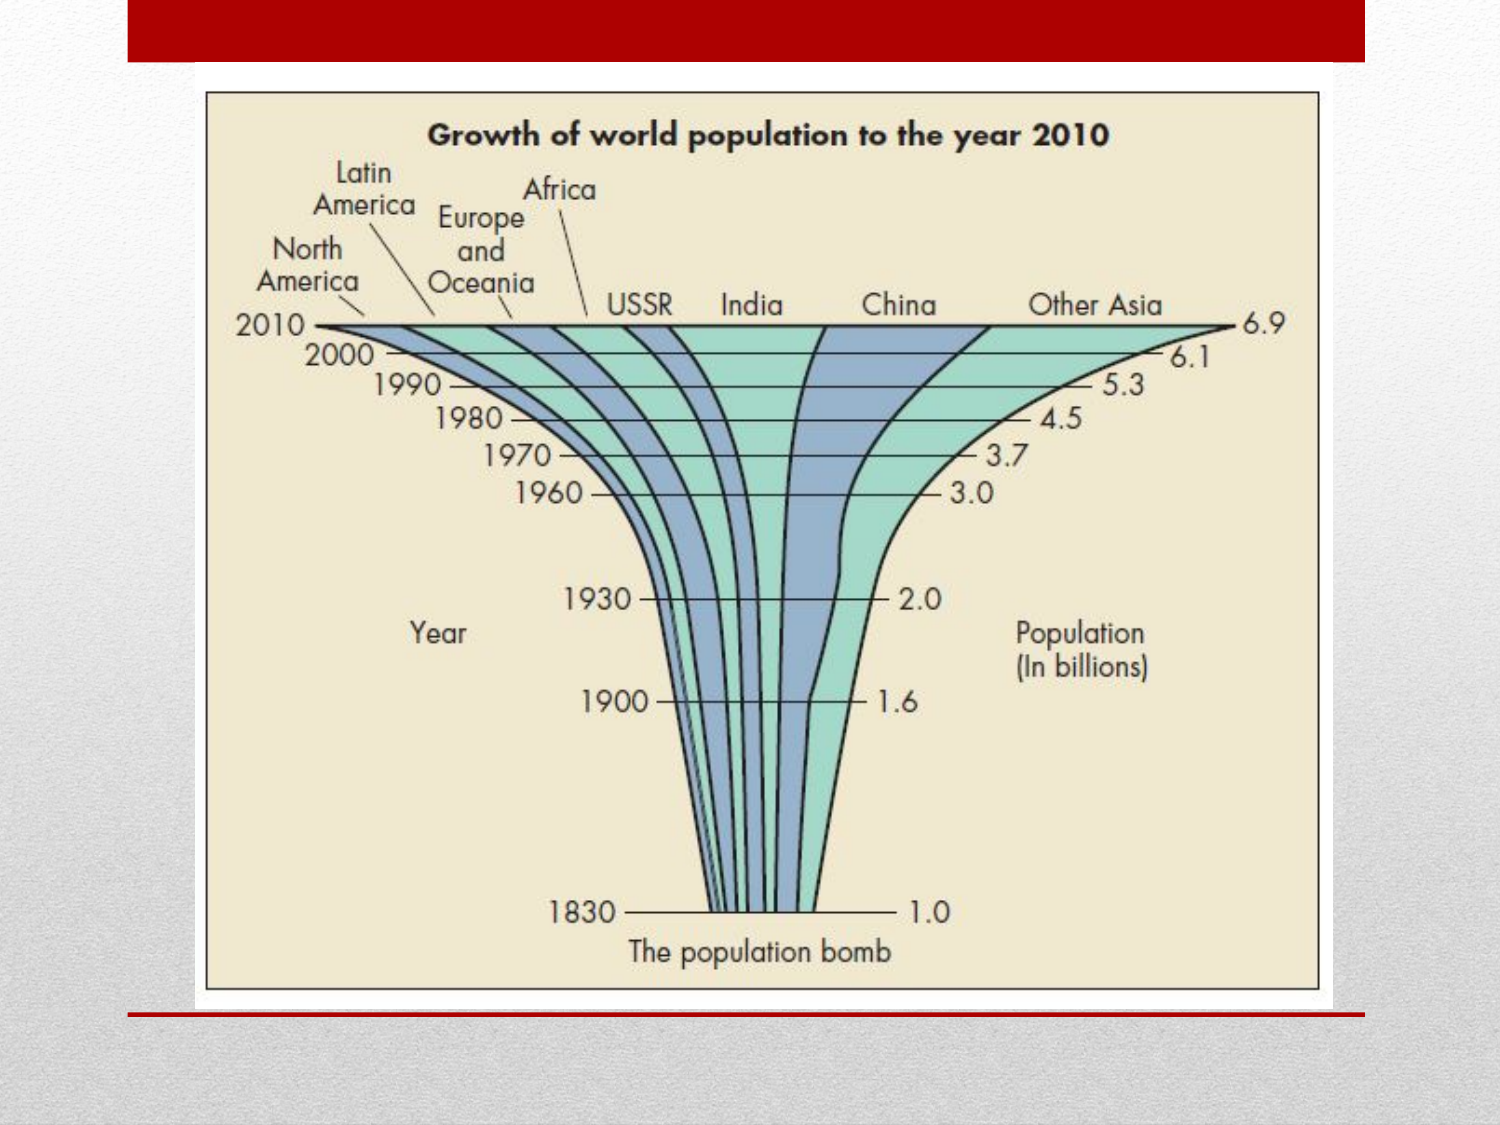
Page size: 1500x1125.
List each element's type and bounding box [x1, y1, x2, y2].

picture [194, 61, 1334, 1009]
